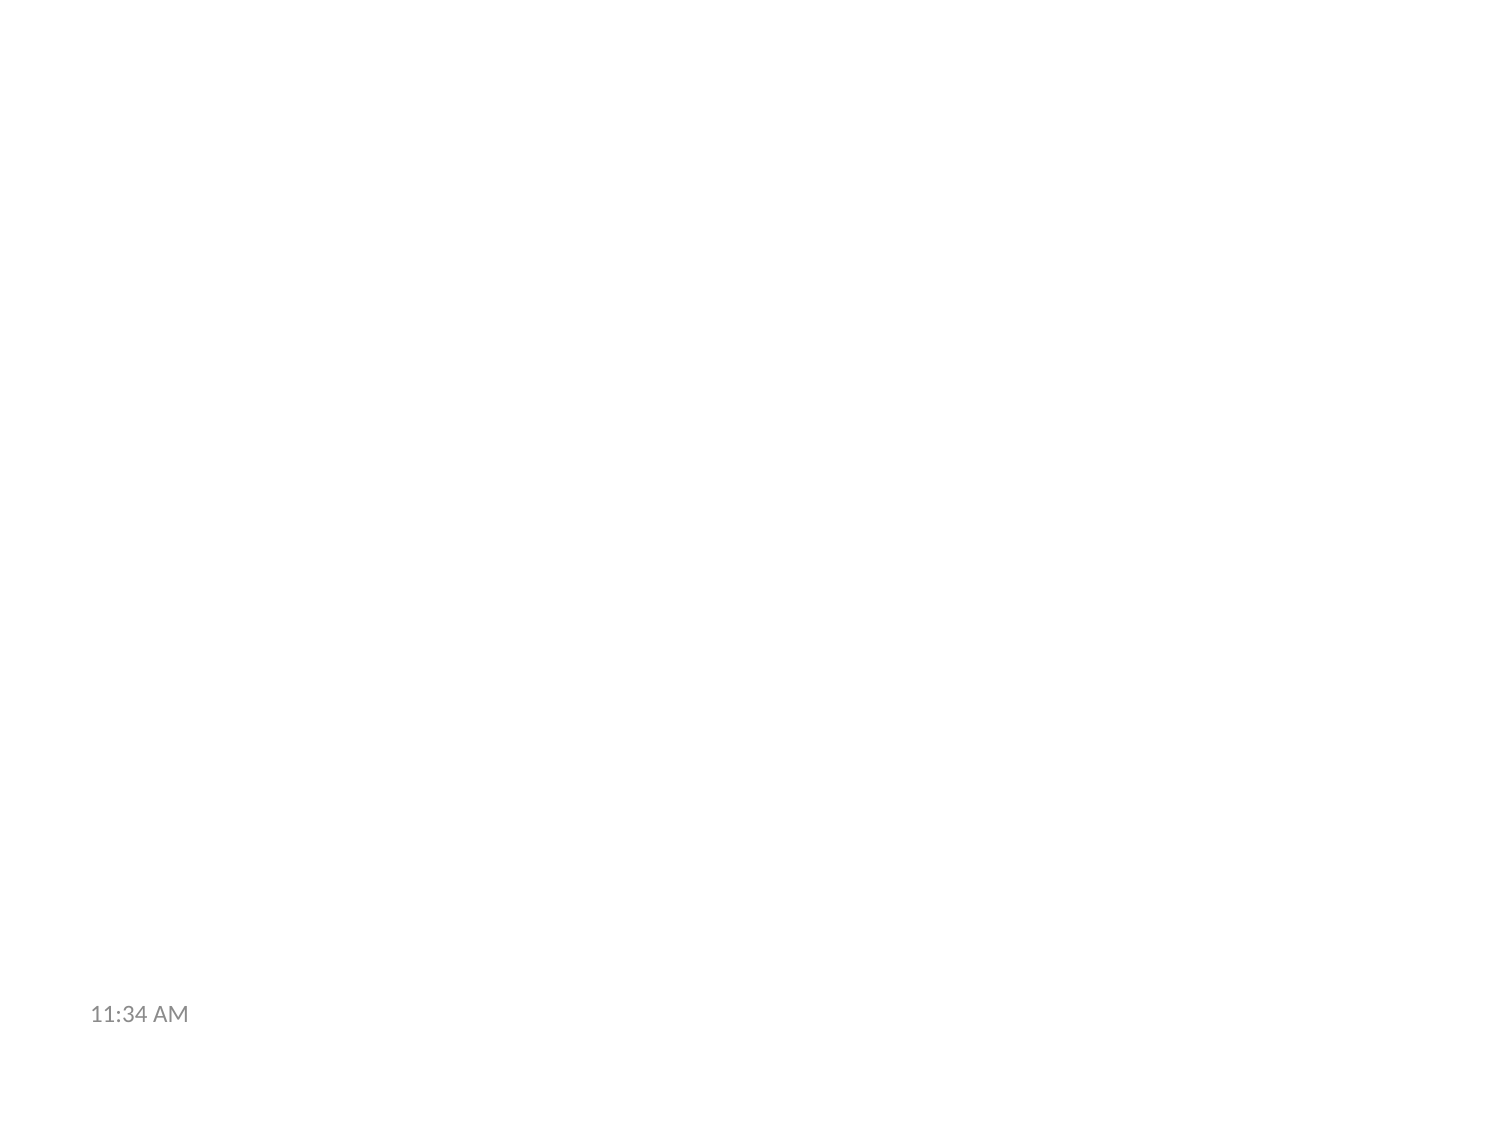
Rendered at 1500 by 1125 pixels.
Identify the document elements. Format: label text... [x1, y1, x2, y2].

text_box 3:35 PM [75, 982, 425, 1043]
